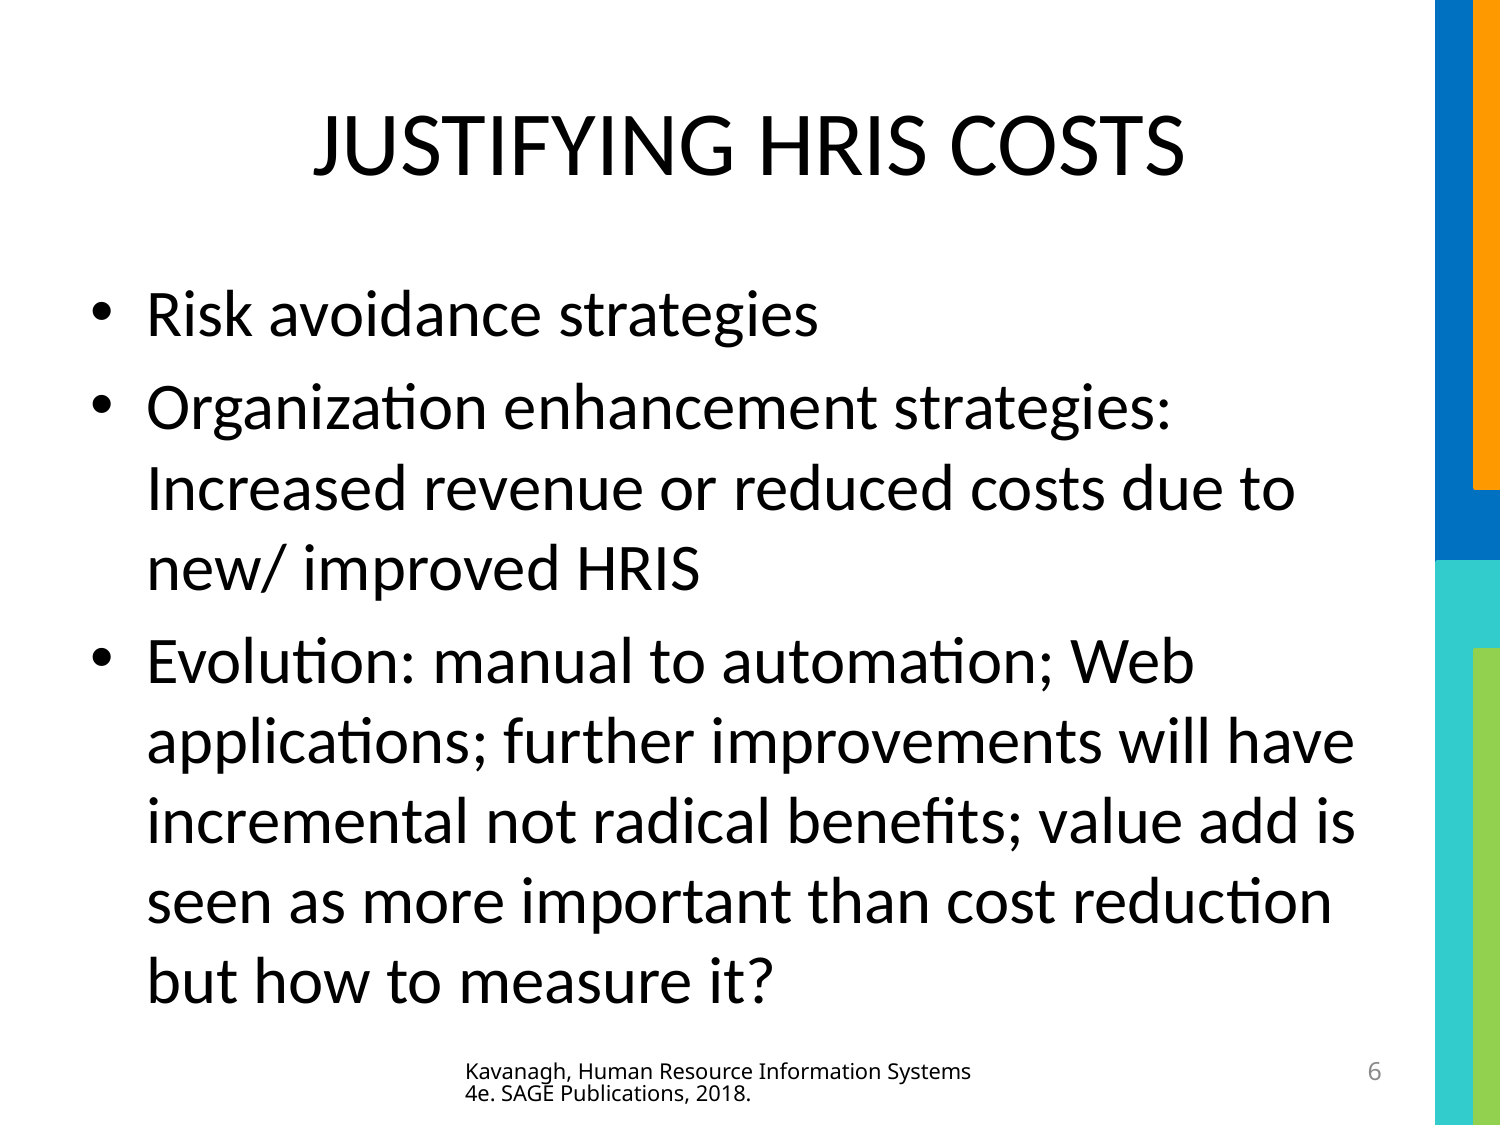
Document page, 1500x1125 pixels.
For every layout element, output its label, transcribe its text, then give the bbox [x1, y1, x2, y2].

footer Kavanagh, Human Resource Information Systems 4e. SAGE Publications, 2018. [450, 1042, 1004, 1103]
list Risk avoidance strategies Organization enhancement strategies: Increased revenue or reduced costs due to new/ improved HRIS Evolution: manual to automation; Web applications; further improvements will have incremental not radical benefits; value add is seen as more important than cost reduction but how to measure it? [75, 262, 1425, 1005]
title JUSTIFYING HRIS COSTS [75, 45, 1425, 233]
slide_number 6 [1059, 1042, 1397, 1103]
